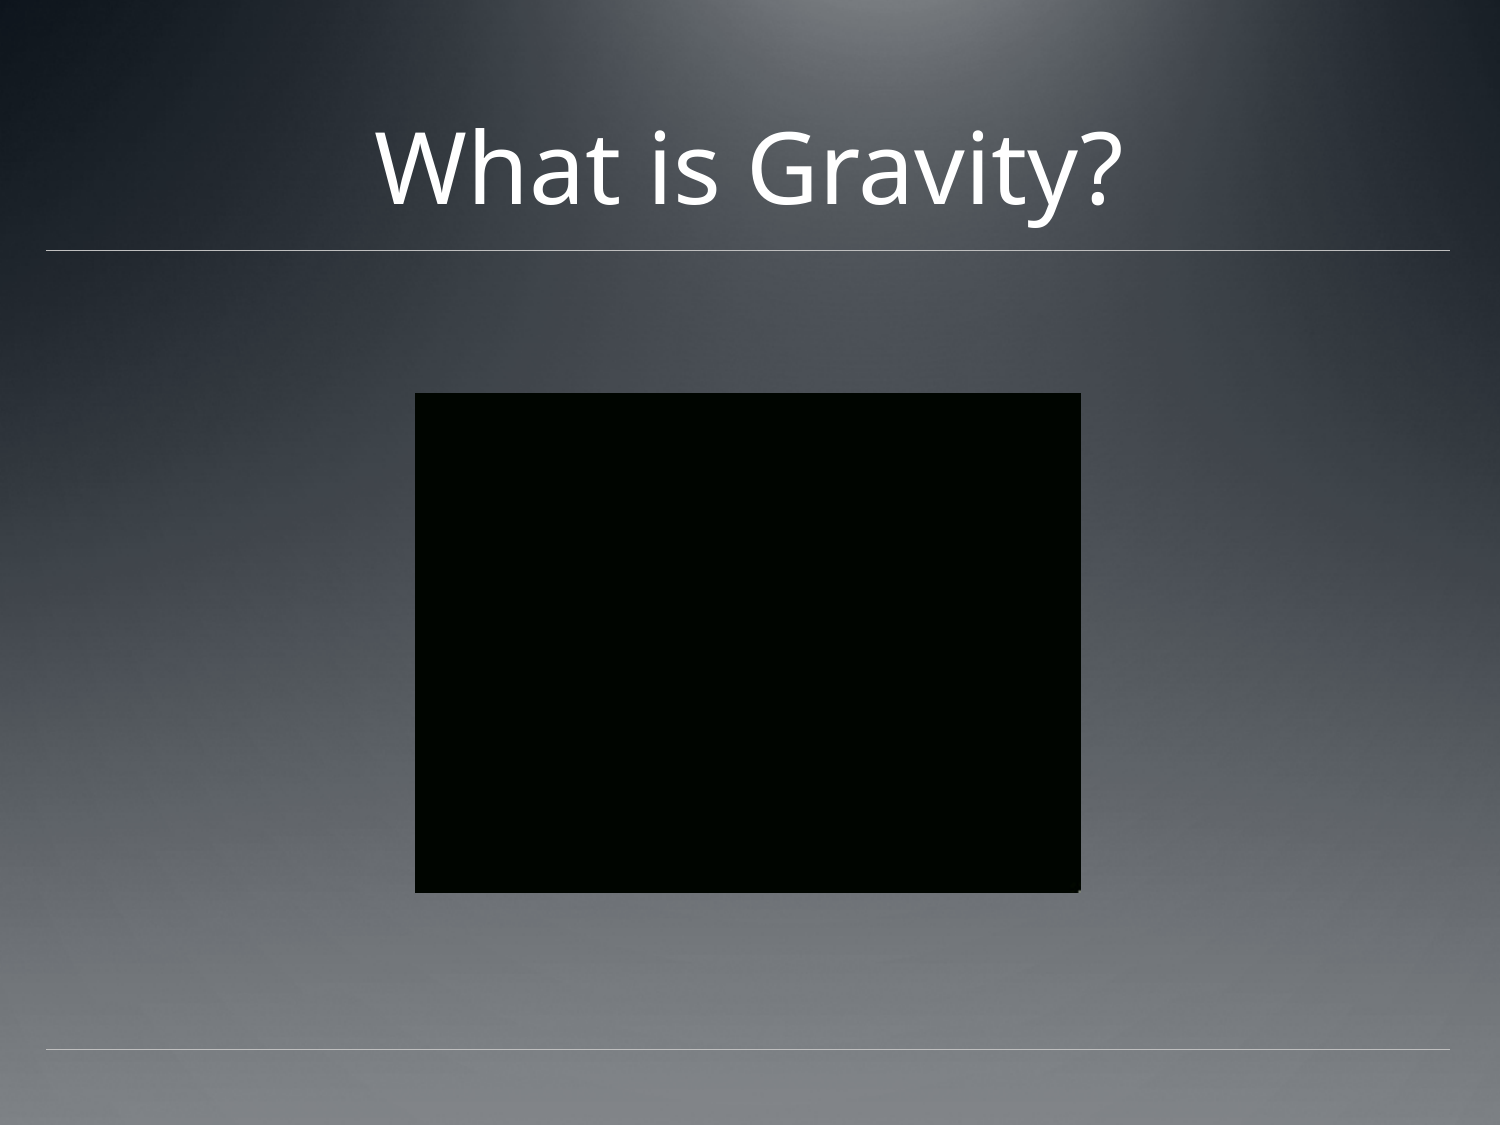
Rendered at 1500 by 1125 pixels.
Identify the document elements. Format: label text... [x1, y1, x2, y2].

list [412, 390, 1084, 896]
title What is Gravity? [105, 17, 1394, 233]
